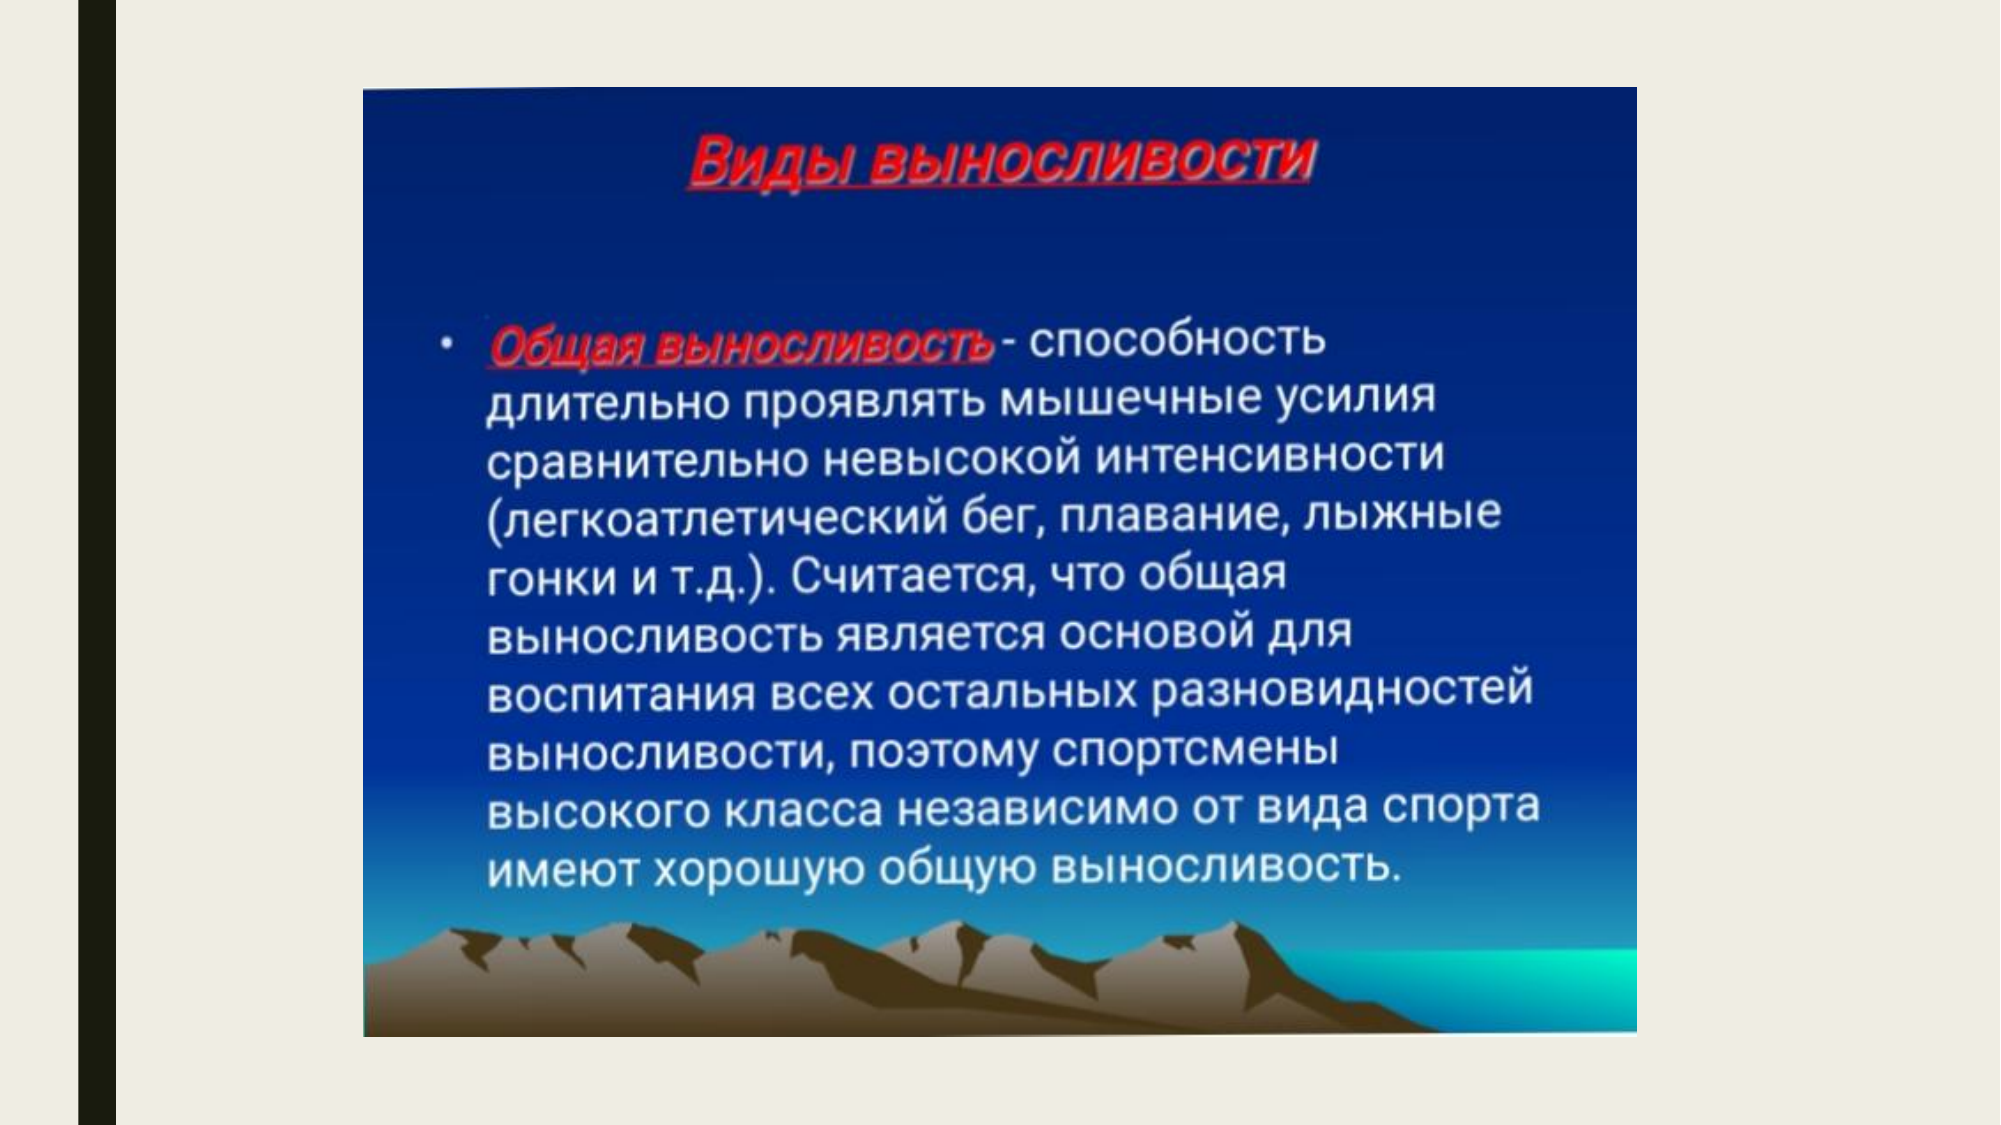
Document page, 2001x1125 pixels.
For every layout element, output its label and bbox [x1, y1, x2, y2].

list [363, 87, 1637, 1037]
